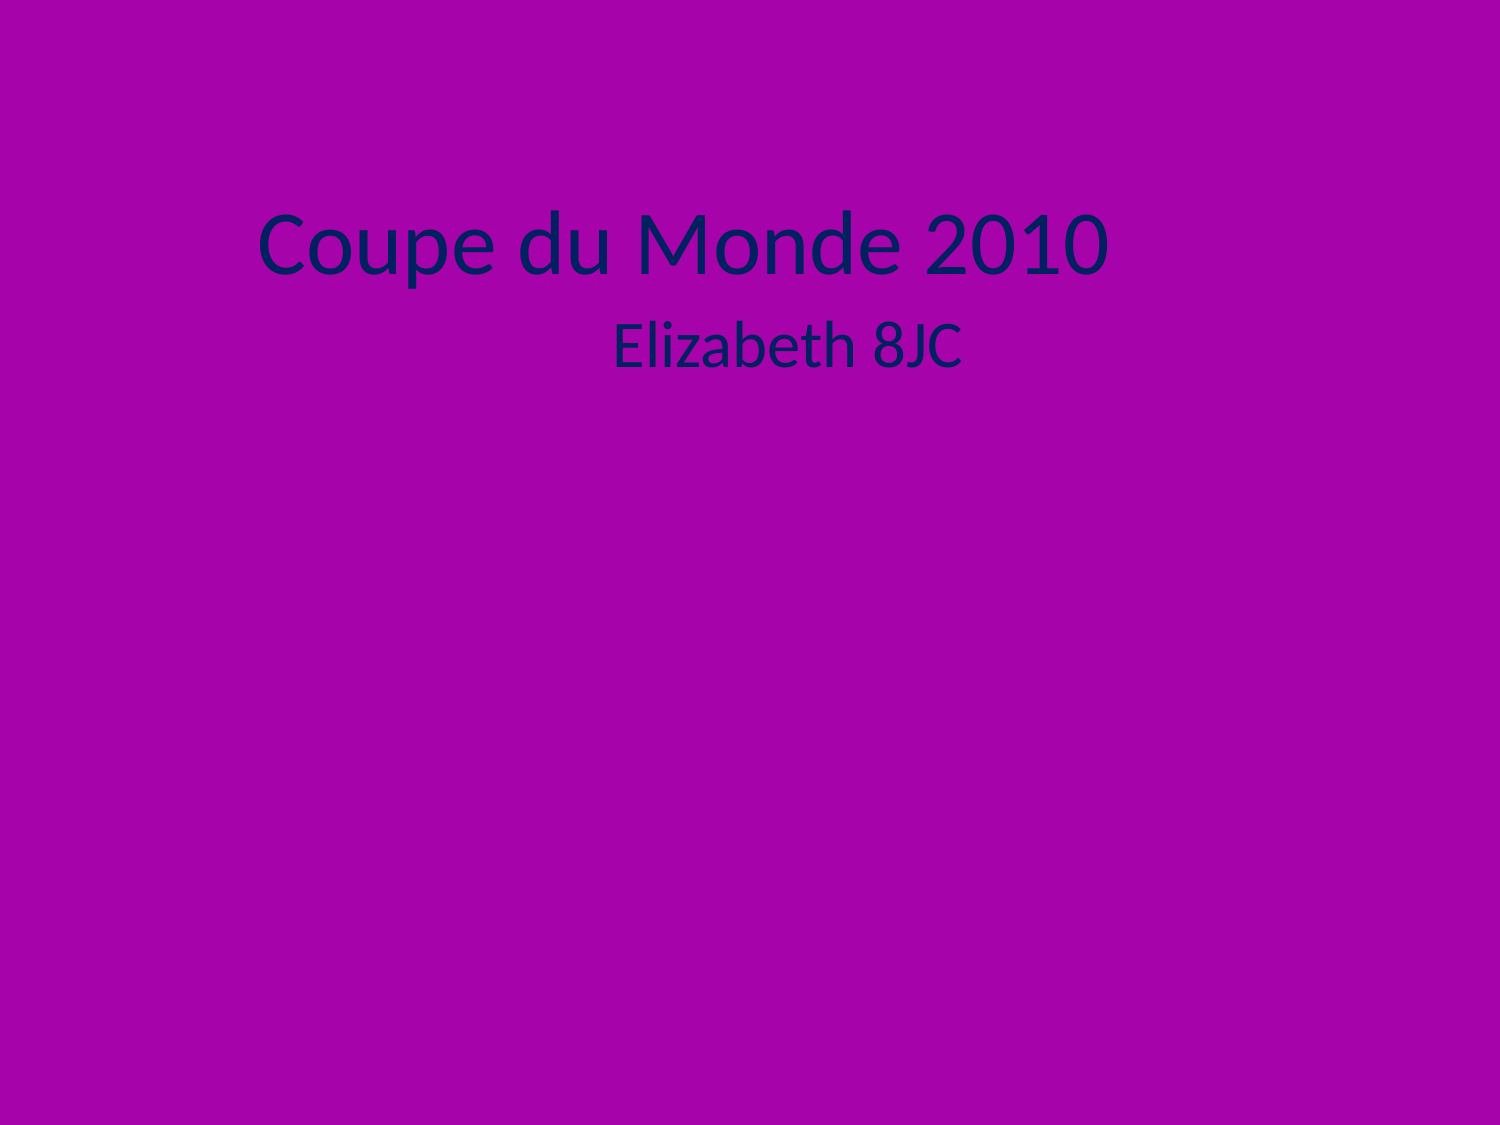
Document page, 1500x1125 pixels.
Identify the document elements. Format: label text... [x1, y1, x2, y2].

title Coupe du Monde 2010 [46, 117, 1322, 359]
subtitle Elizabeth 8JC [597, 292, 1500, 581]
